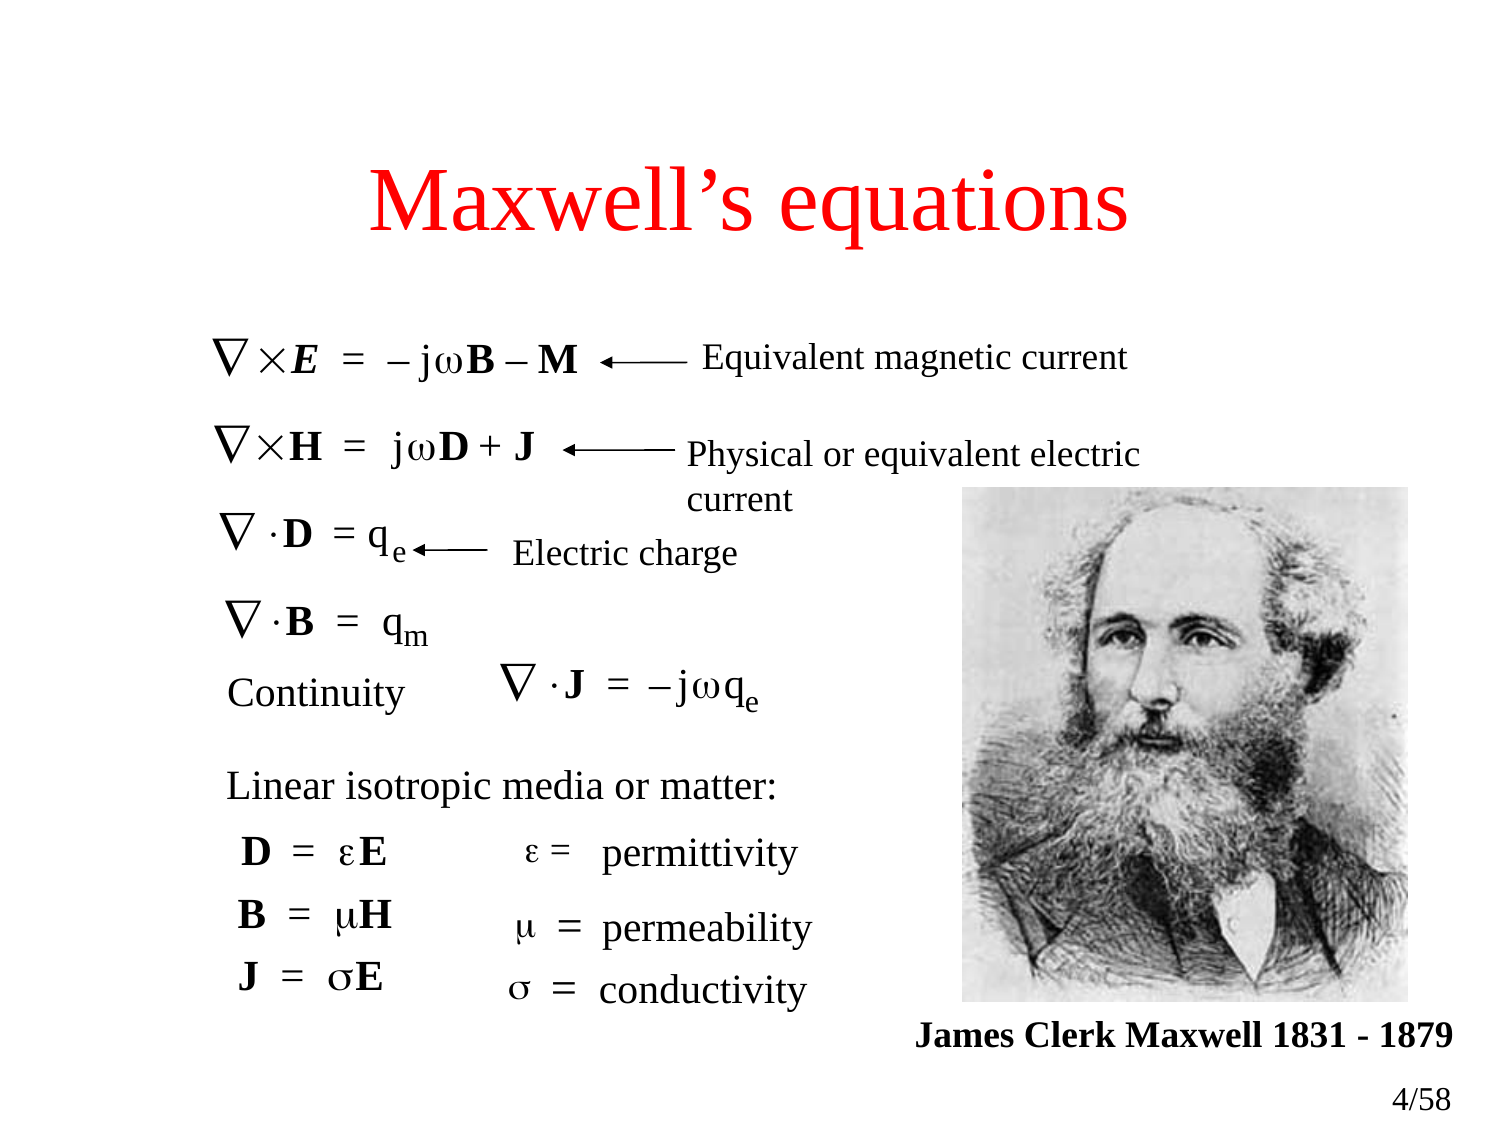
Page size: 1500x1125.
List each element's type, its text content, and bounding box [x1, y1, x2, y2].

text_box Physical or equivalent electric current [671, 421, 1157, 526]
text_box [600, 356, 688, 369]
text_box e = [509, 817, 587, 878]
picture [199, 424, 568, 476]
text_box James Clerk Maxwell 1831 - 1879 [899, 1002, 1469, 1063]
picture [499, 662, 767, 724]
text_box m = [499, 892, 587, 953]
picture [212, 337, 589, 388]
picture [212, 954, 388, 1006]
picture [187, 512, 418, 573]
text_box Continuity [212, 657, 421, 723]
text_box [491, 954, 826, 1044]
picture [237, 829, 421, 881]
text_box Equivalent magnetic current [687, 324, 1144, 385]
text_box [571, 443, 676, 457]
picture [237, 892, 417, 943]
text_box permeability [587, 892, 828, 957]
title Maxwell’s equations [112, 99, 1388, 288]
picture [962, 487, 1408, 1003]
text_box Linear isotropic media or matter: [211, 750, 794, 815]
text_box Electric charge [497, 521, 754, 581]
picture [224, 599, 436, 658]
text_box [421, 543, 488, 557]
text_box permittivity [587, 817, 814, 883]
